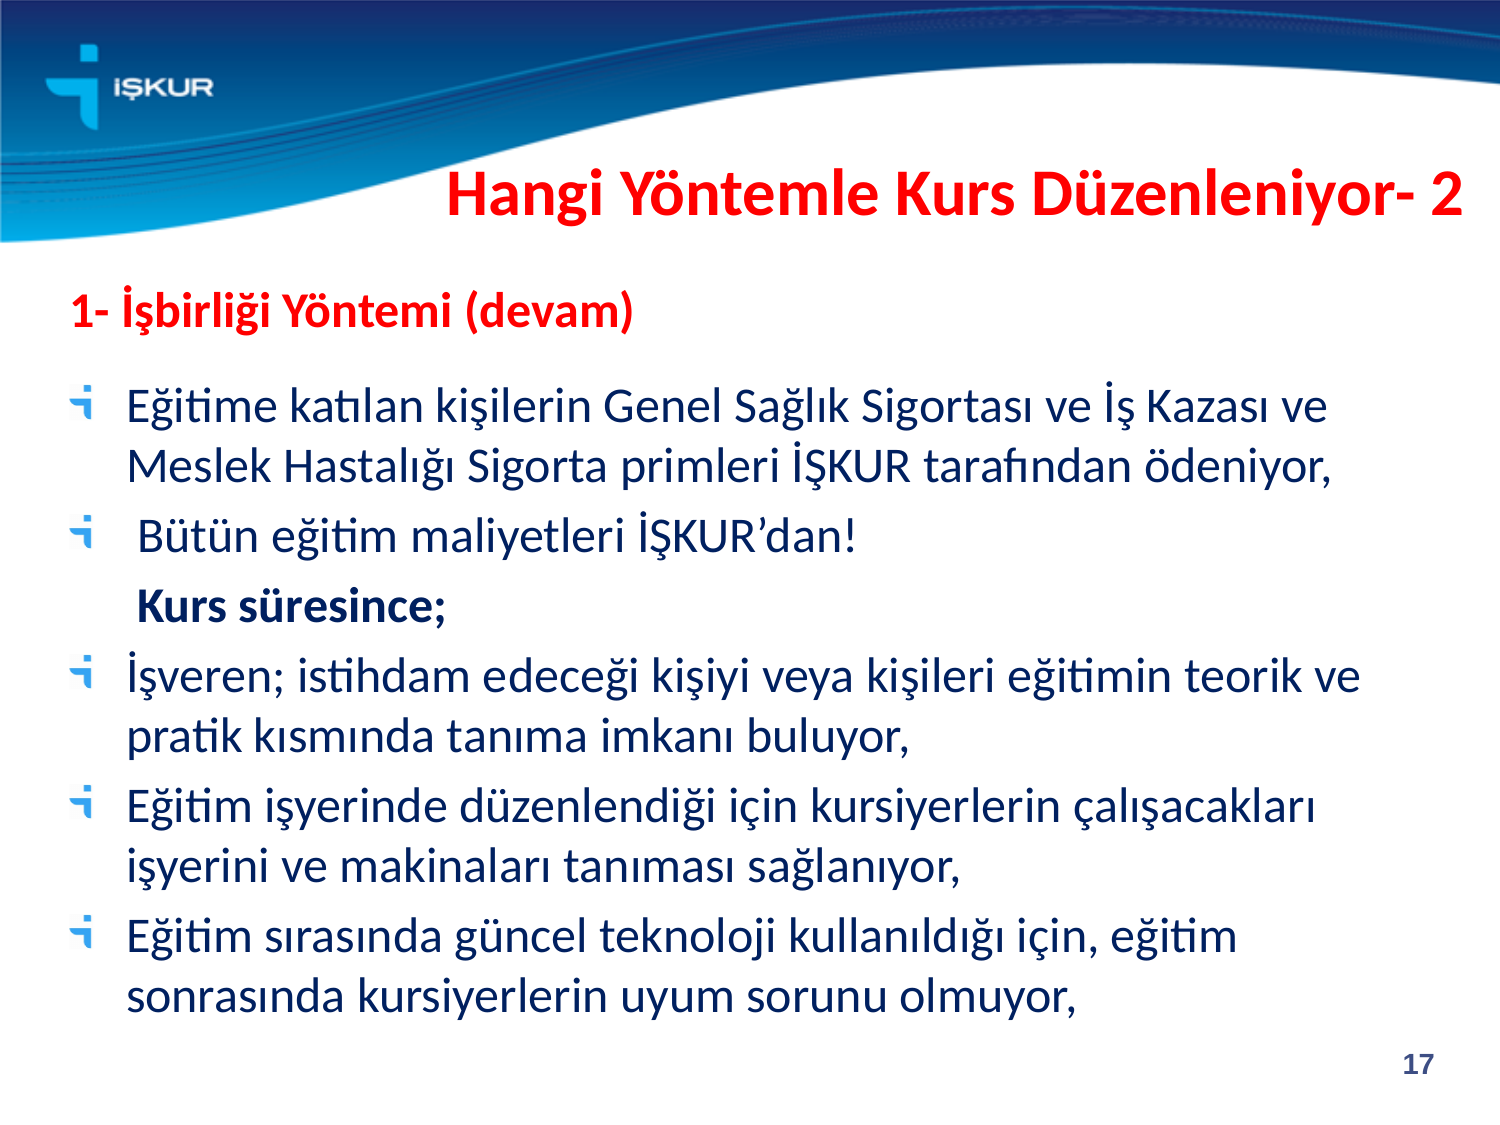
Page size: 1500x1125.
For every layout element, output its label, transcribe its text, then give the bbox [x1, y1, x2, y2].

slide_number 17 [1364, 1037, 1451, 1113]
picture [0, 0, 1500, 1125]
list 1- İşbirliği Yöntemi (devam) Eğitime katılan kişilerin Genel Sağlık Sigortası ve İş Kazası ve Meslek Hastalığı Sigorta primleri İŞKUR tarafından ödeniyor, Bütün eğitim maliyetleri İŞKUR’dan! Kurs süresince; İşveren; istihdam edeceği kişiyi veya kişileri eğitimin teorik ve pratik kısmında tanıma imkanı buluyor, Eğitim işyerinde düzenlendiği için kursiyerlerin çalışacakları işyerini ve makinaları tanıması sağlanıyor, Eğitim sırasında güncel teknoloji kullanıldığı için, eğitim sonrasında kursiyerlerin uyum sorunu olmuyor, [54, 270, 1480, 1053]
text_box Hangi Yöntemle Kurs Düzenleniyor- 2 [417, 141, 1480, 237]
